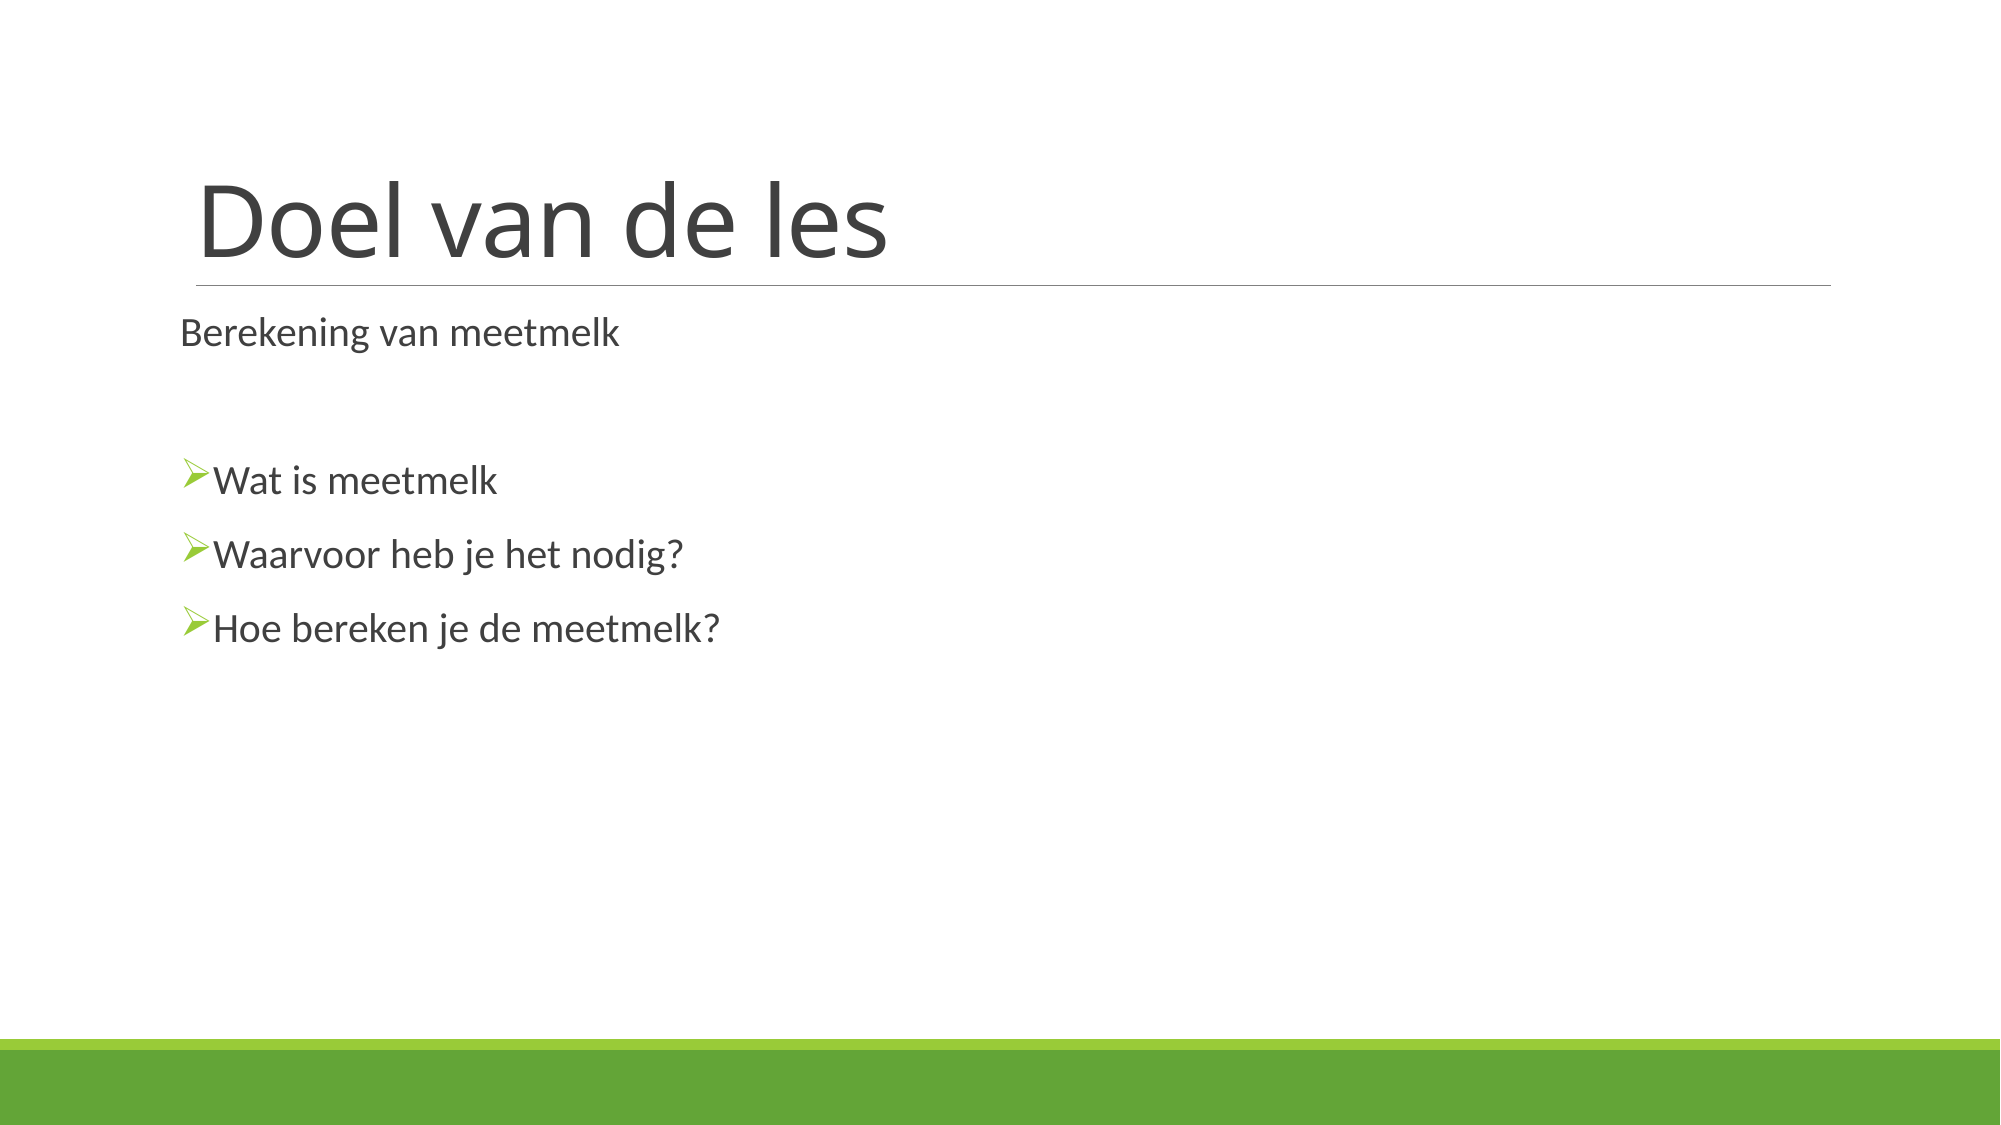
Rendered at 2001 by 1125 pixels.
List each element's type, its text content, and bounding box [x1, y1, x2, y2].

list Berekening van meetmelk Wat is meetmelk Waarvoor heb je het nodig? Hoe bereken je de meetmelk? [180, 302, 1830, 963]
title Doel van de les [180, 47, 1830, 285]
